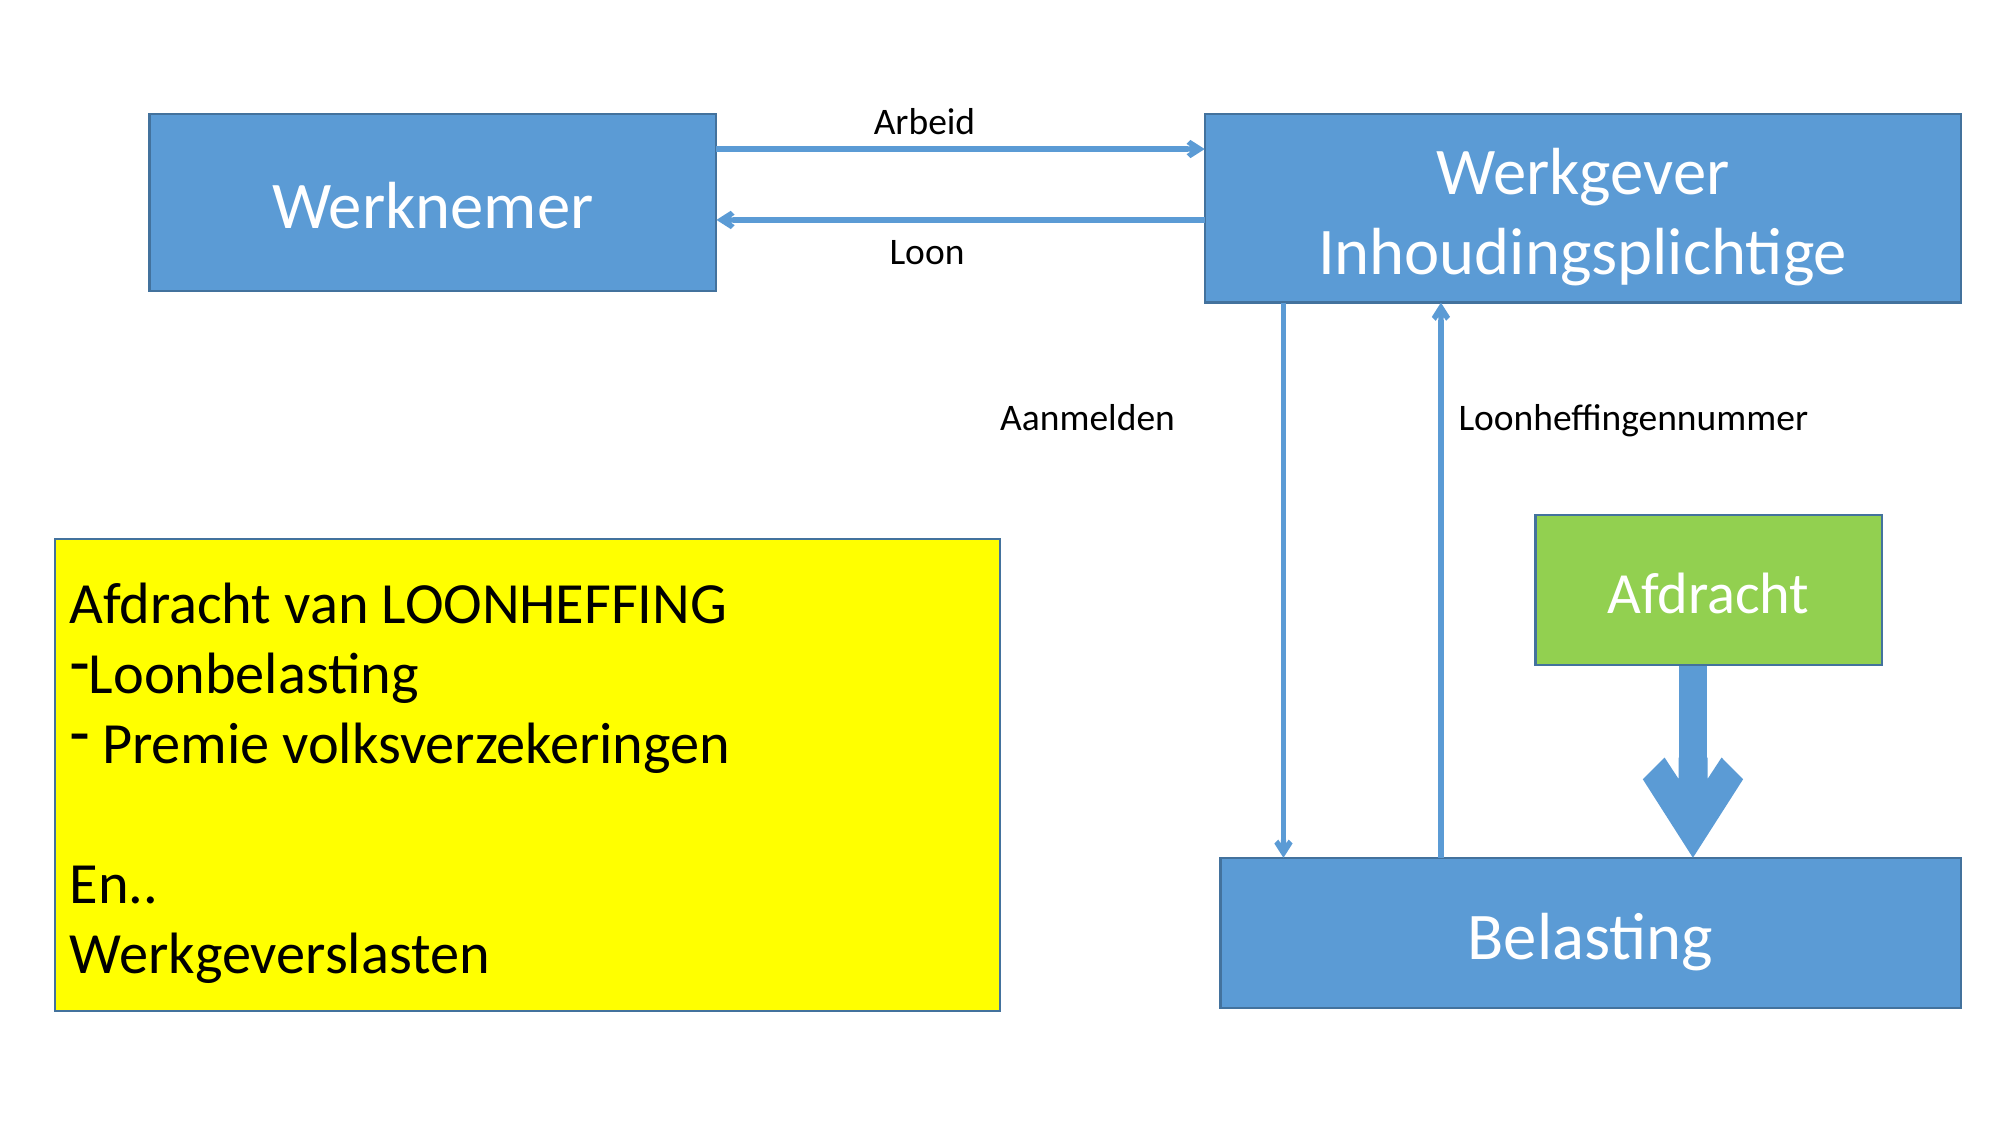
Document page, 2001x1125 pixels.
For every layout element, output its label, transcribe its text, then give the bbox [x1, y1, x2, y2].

text_box Afdracht van LOONHEFFING Loonbelasting Premie volksverzekeringen En.. Werkgeverslasten [54, 538, 1001, 1012]
text_box Werknemer [148, 113, 717, 292]
text_box Werkgever Inhoudingsplichtige [1204, 113, 1962, 304]
text_box Belasting [1219, 857, 1962, 1009]
text_box Afdracht [1534, 514, 1883, 666]
text_box Arbeid [859, 89, 991, 148]
text_box Loonheffingennummer [1443, 385, 1833, 445]
text_box Aanmelden [985, 385, 1199, 445]
text_box Loon [874, 220, 980, 280]
